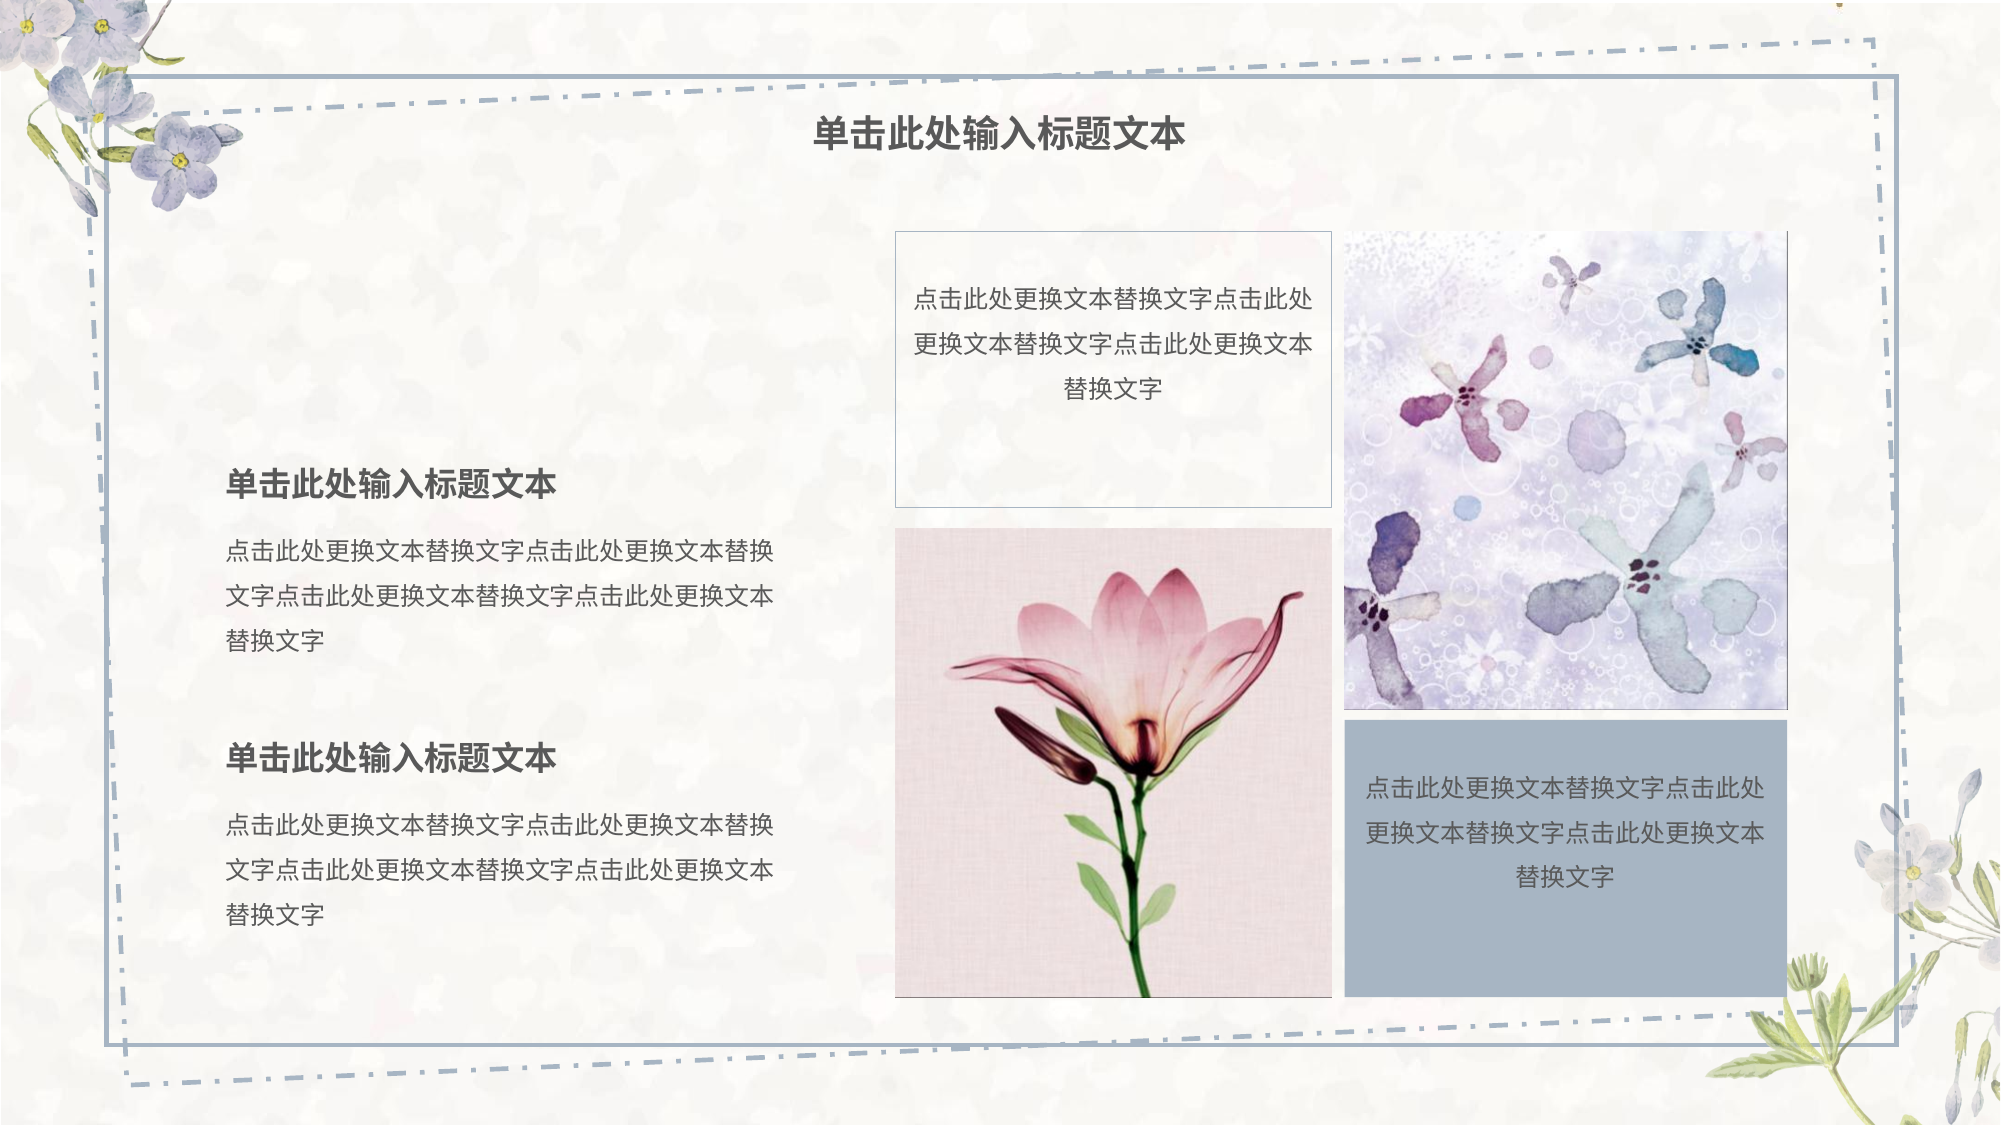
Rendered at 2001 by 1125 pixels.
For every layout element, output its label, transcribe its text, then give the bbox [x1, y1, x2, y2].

text_box 点击此处更换文本替换文字点击此处更换文本替换文字点击此处更换文本替换文字 [1344, 719, 1788, 998]
text_box 点击此处更换文本替换文字点击此处更换文本替换文字点击此处更换文本替换文字 [895, 231, 1332, 508]
text_box 单击此处输入标题文本 [210, 455, 601, 511]
text_box 单击此处输入标题文本 [794, 102, 1205, 162]
picture [0, 0, 2001, 1125]
text_box 单击此处输入标题文本 [210, 729, 601, 785]
text_box 点击此处更换文本替换文字点击此处更换文本替换文字点击此处更换文本替换文字点击此处更换文本替换文字 [210, 513, 795, 663]
text_box 点击此处更换文本替换文字点击此处更换文本替换文字点击此处更换文本替换文字点击此处更换文本替换文字 [210, 787, 795, 938]
